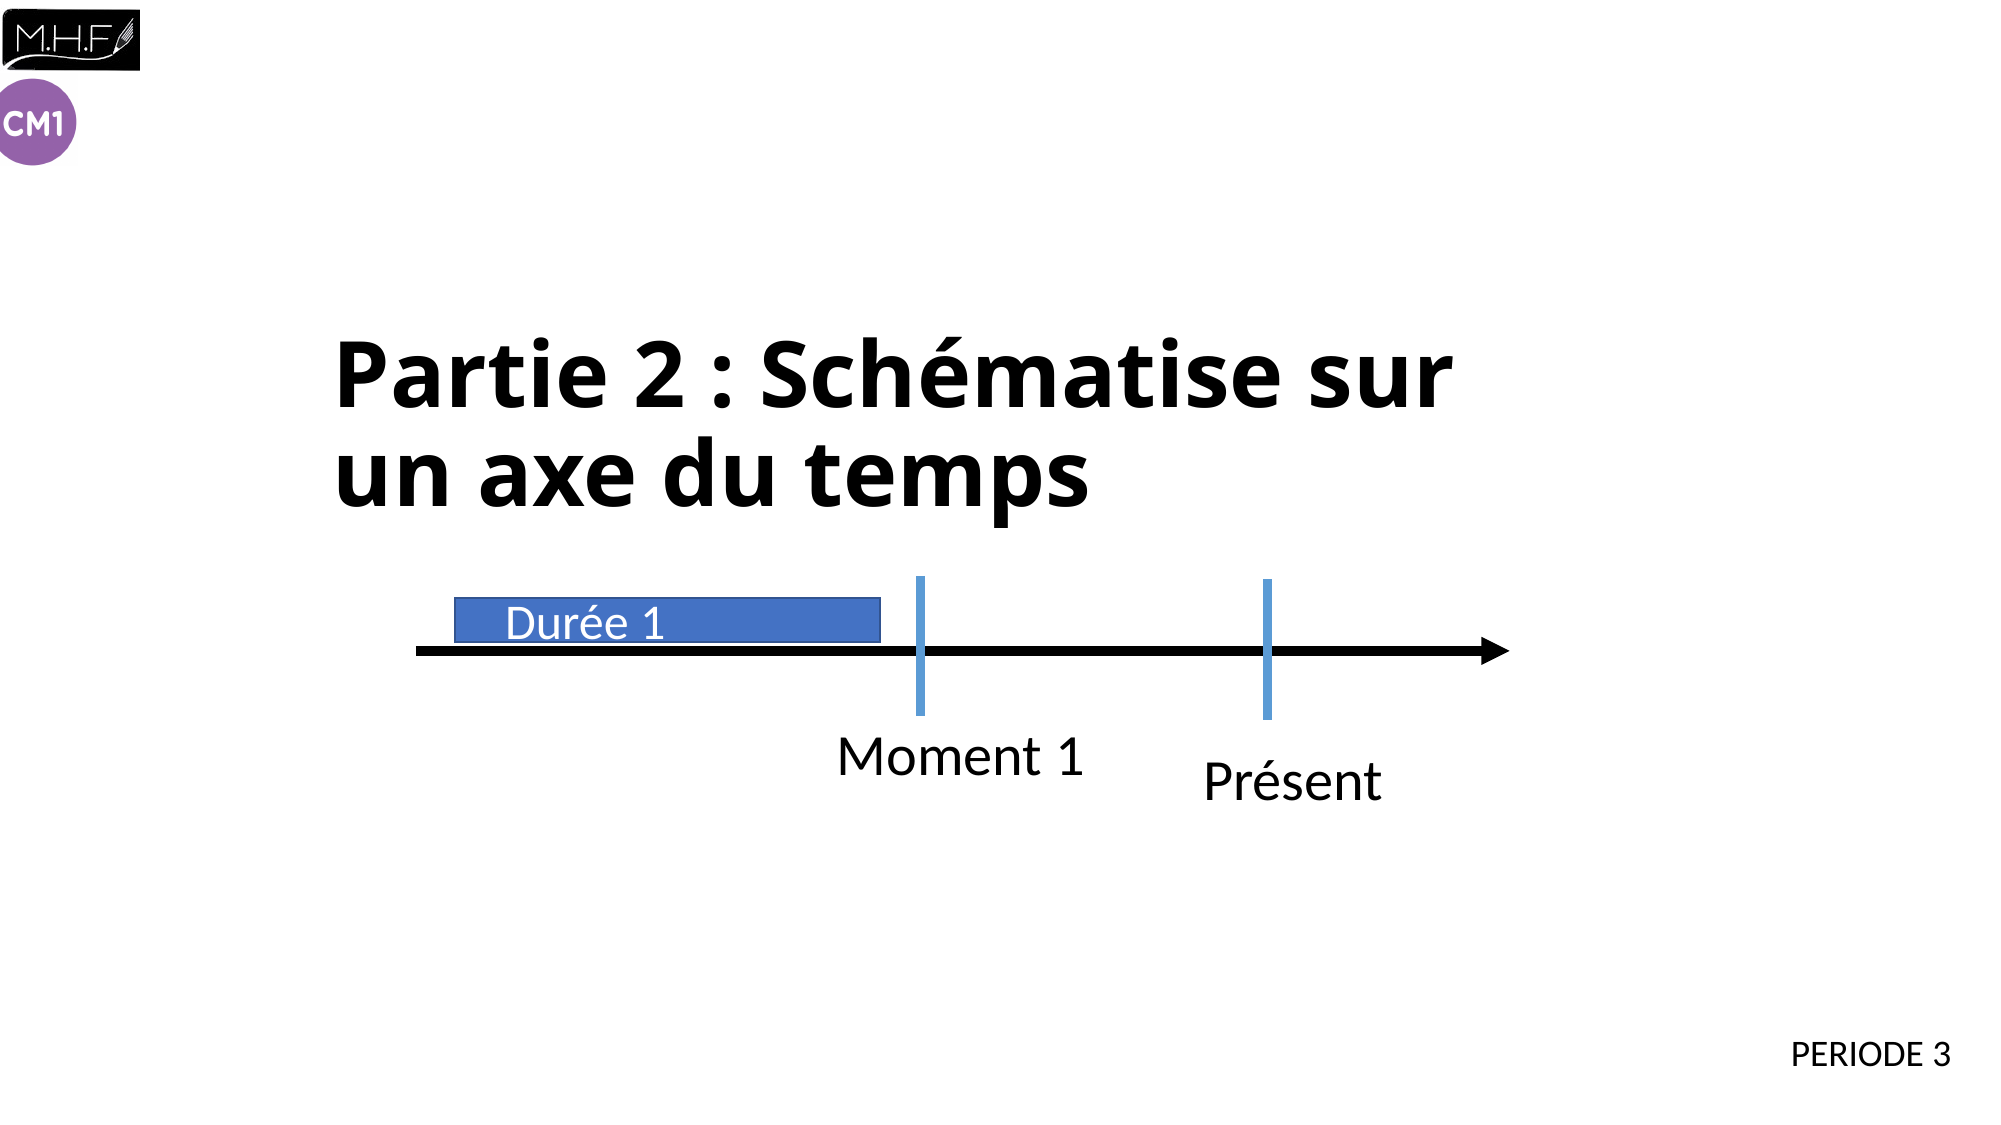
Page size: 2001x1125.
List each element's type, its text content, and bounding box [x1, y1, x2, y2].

text_box Partie 2 : Schématise sur un axe du temps [317, 292, 1593, 563]
text_box Durée 1 [490, 651, 807, 657]
text_box Présent [1188, 735, 1505, 820]
picture [0, 7, 140, 166]
text_box [454, 597, 490, 643]
text_box [807, 597, 881, 643]
text_box PERIODE 3 [1362, 1021, 1967, 1082]
text_box Moment 1 [822, 709, 1138, 795]
text_box Durée 1 [490, 582, 807, 650]
